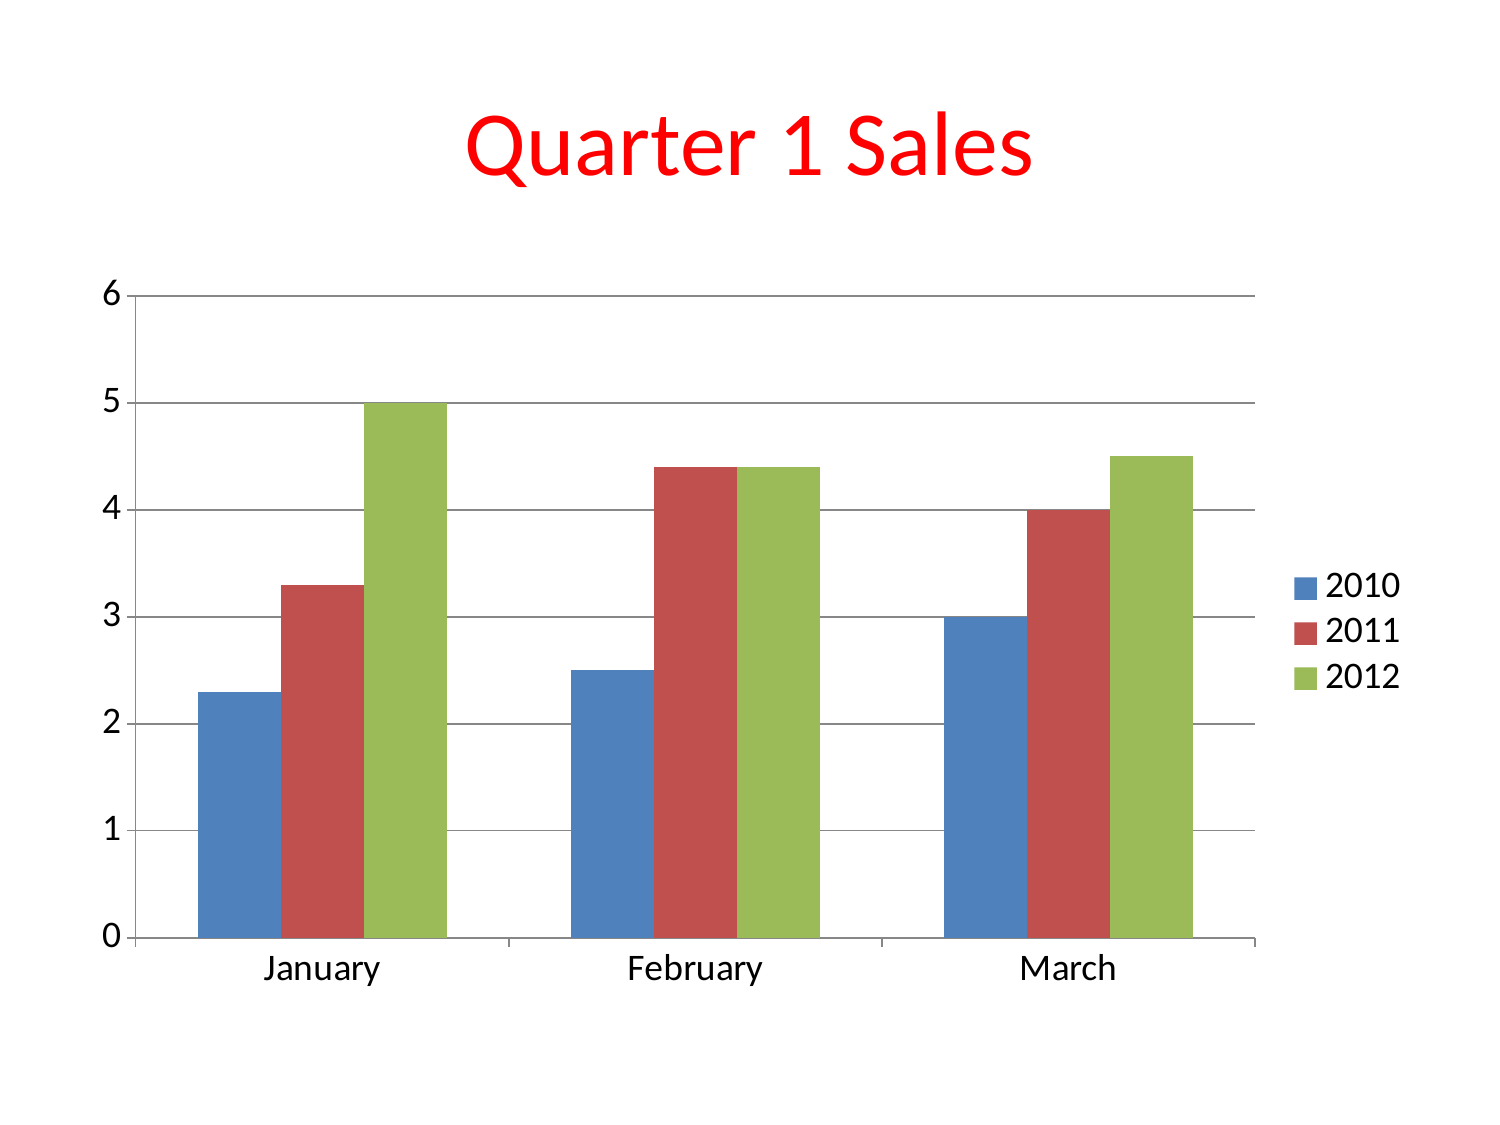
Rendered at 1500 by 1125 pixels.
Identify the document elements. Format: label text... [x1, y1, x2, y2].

chart [74, 262, 1426, 1006]
title Quarter 1 Sales [75, 45, 1425, 233]
